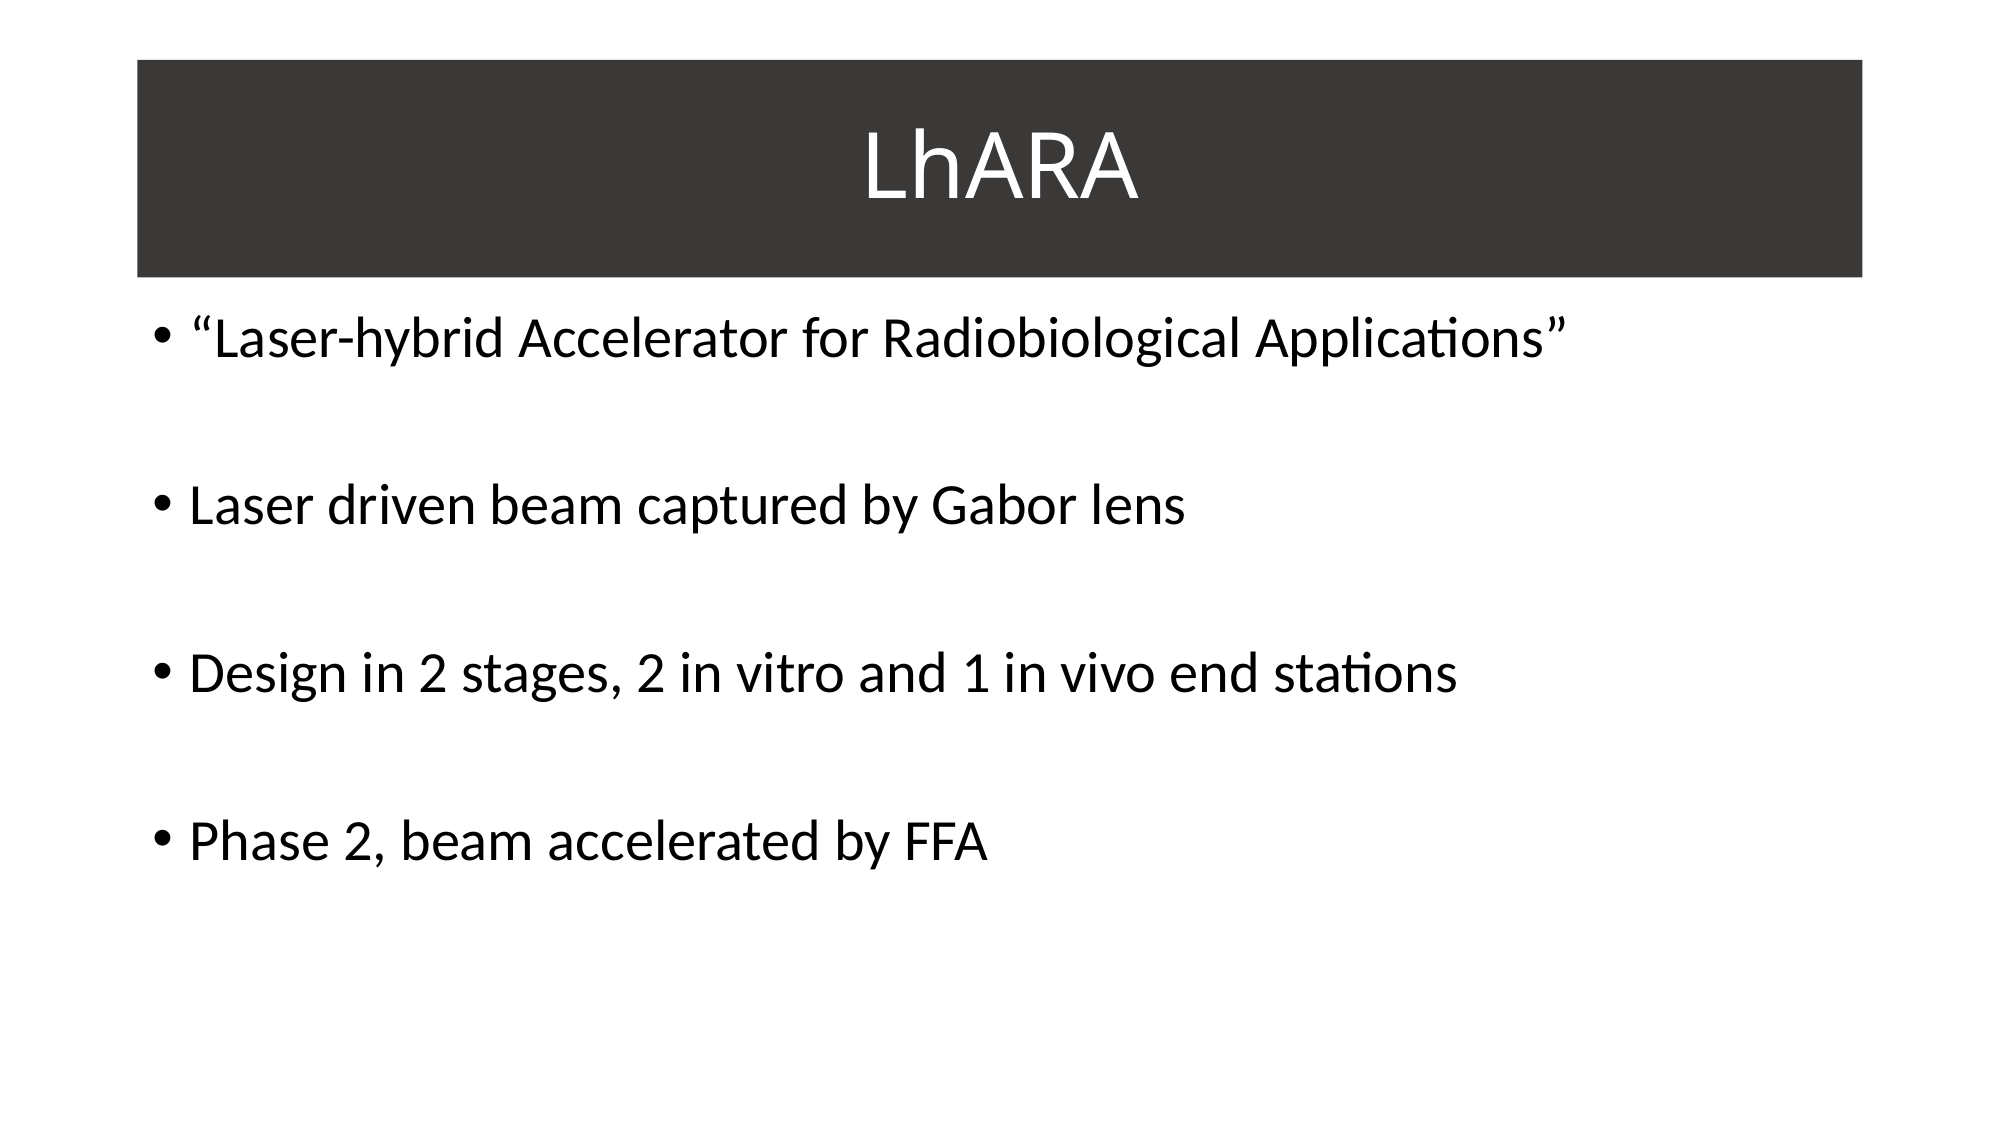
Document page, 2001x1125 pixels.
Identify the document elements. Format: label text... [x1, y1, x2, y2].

list “Laser-hybrid Accelerator for Radiobiological Applications” Laser driven beam captured by Gabor lens Design in 2 stages, 2 in vitro and 1 in vivo end stations Phase 2, beam accelerated by FFA [137, 299, 1863, 1014]
title LhARA [137, 59, 1863, 278]
